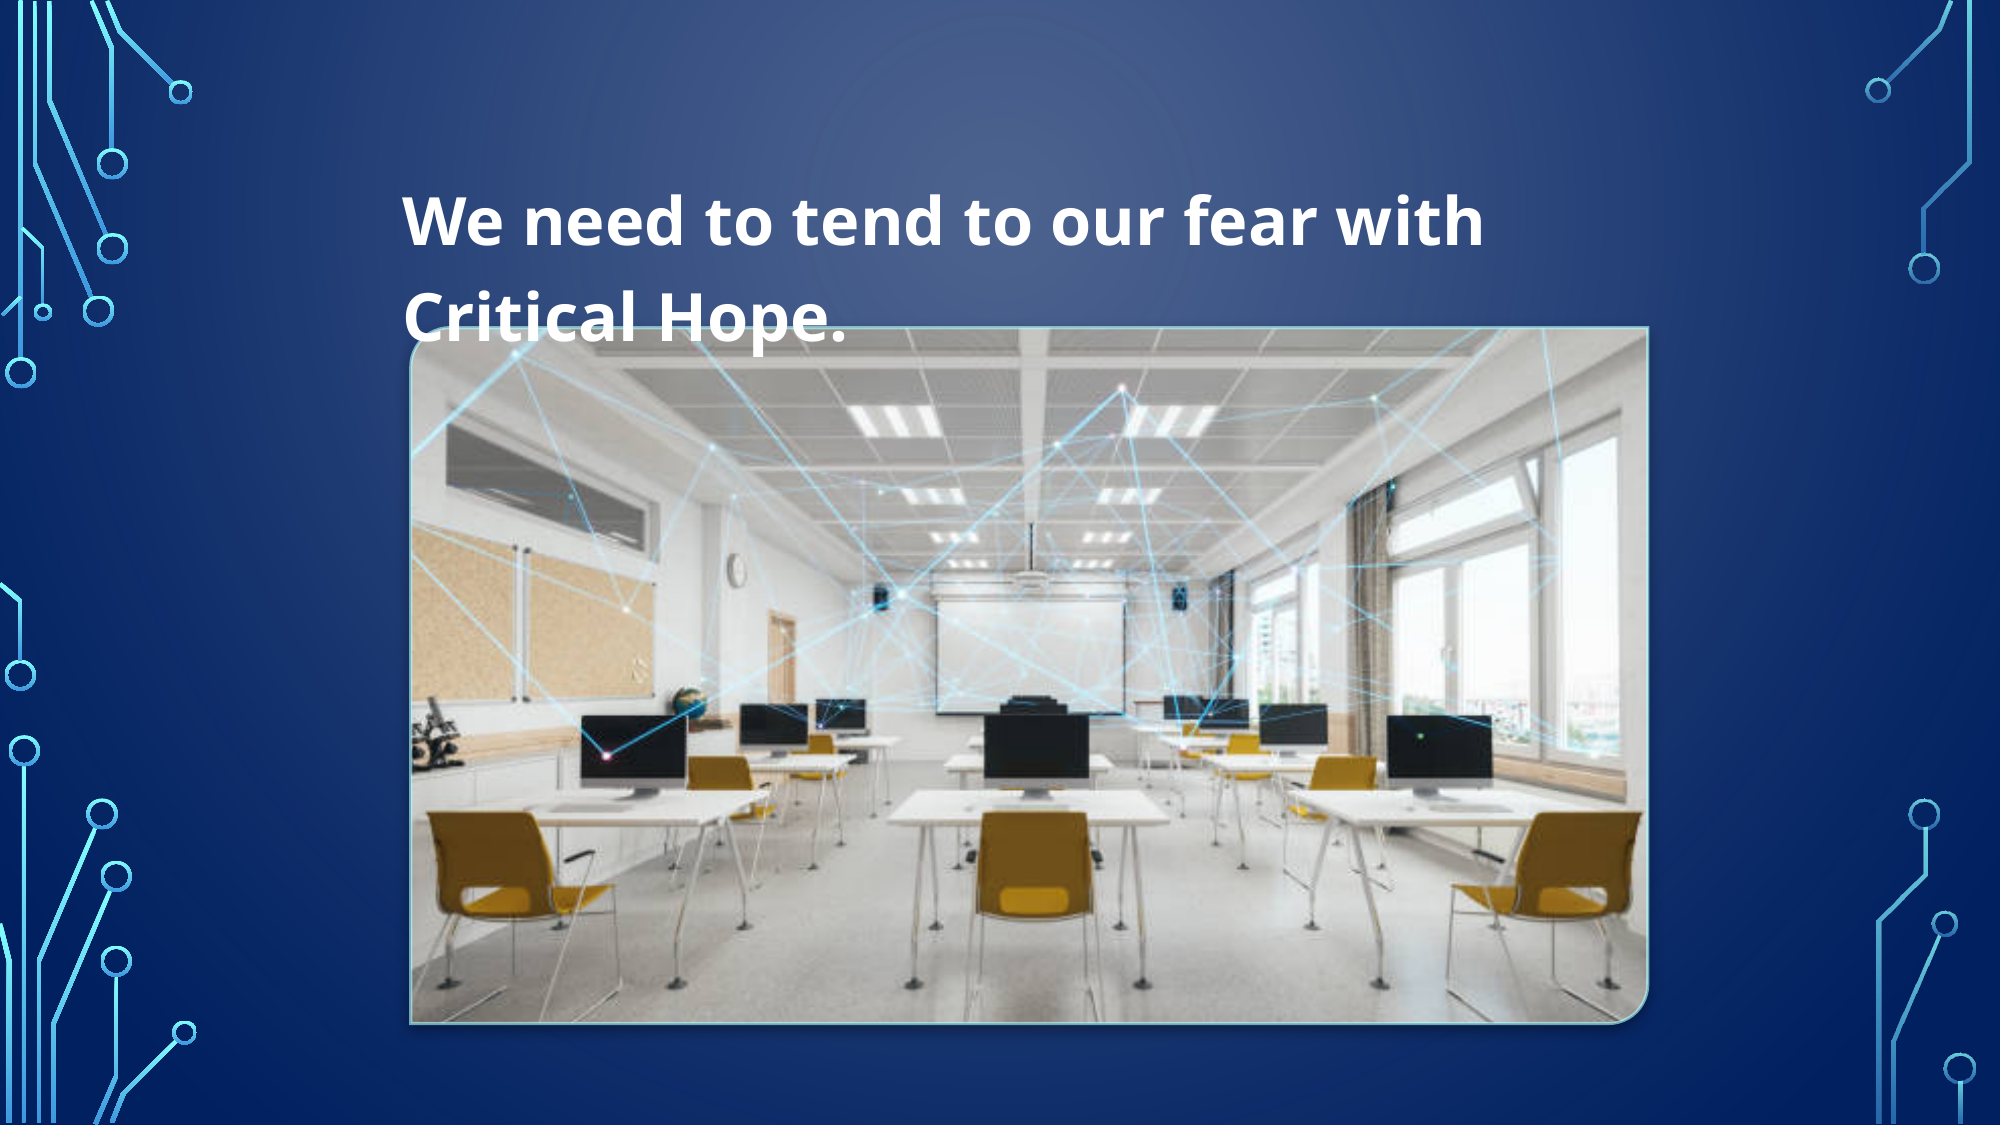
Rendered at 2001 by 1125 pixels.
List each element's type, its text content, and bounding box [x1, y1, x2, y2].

picture [410, 327, 1648, 1024]
list We need to tend to our fear with Critical Hope. [387, 58, 1703, 998]
